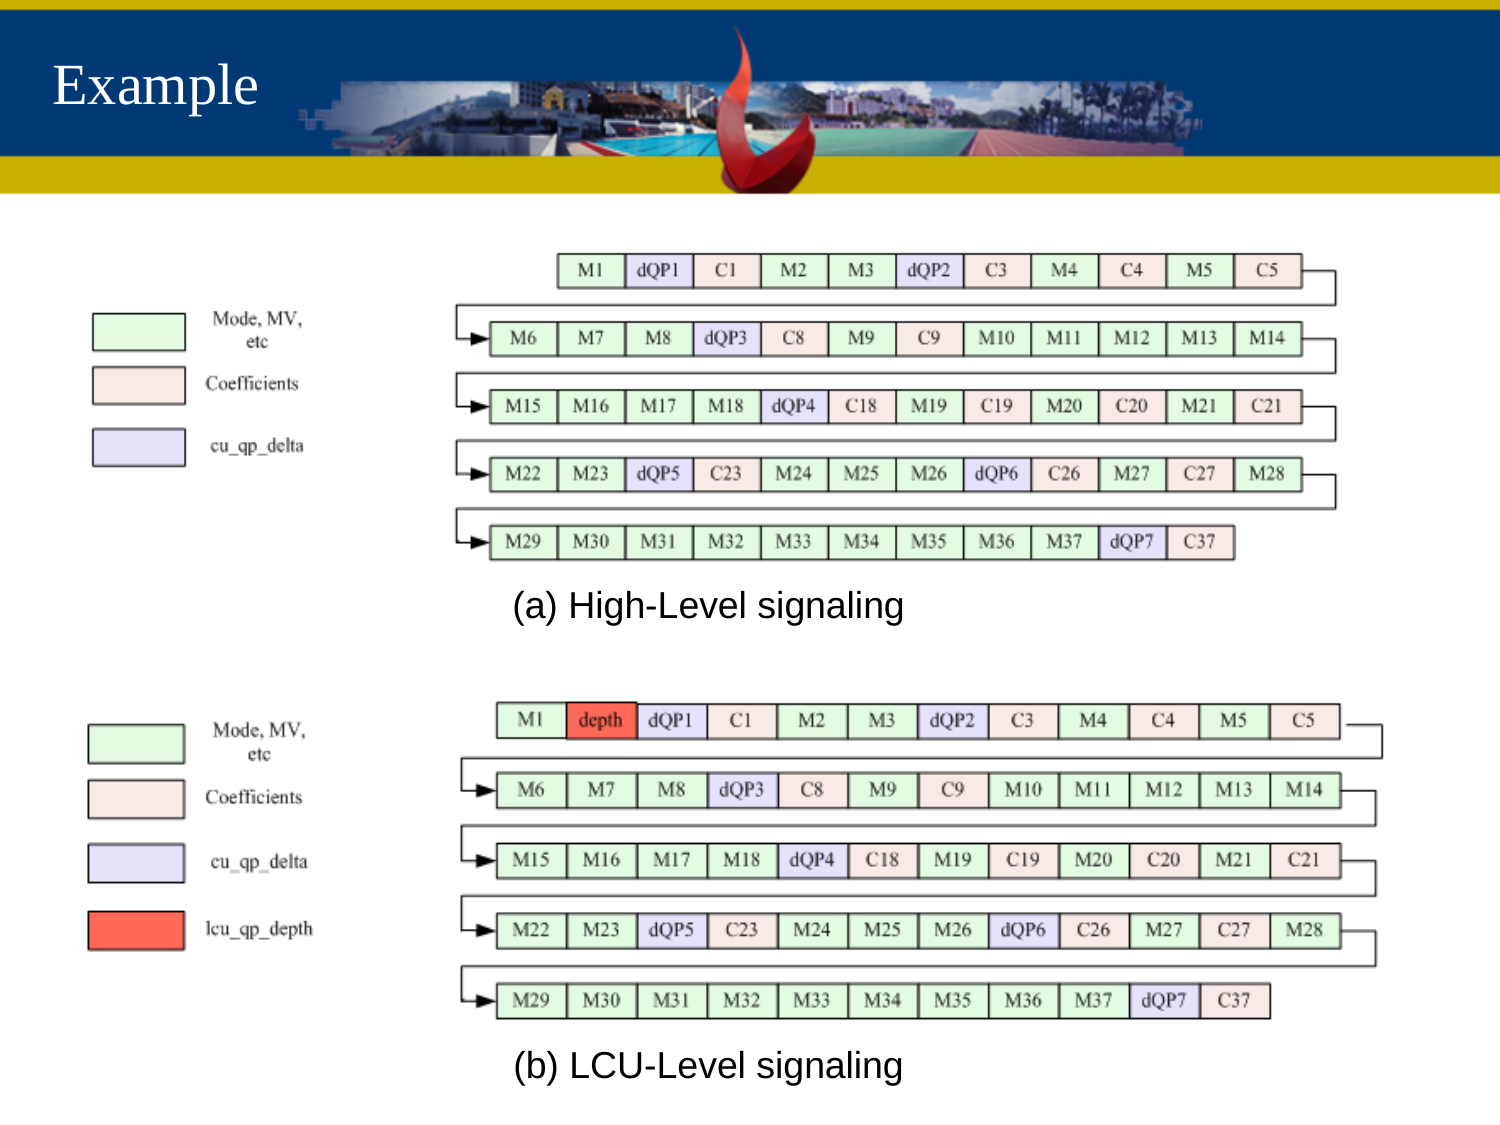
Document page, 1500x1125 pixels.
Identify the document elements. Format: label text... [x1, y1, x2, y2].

list [99, 274, 1376, 655]
title Example [37, 0, 1476, 163]
text_box (a) High-Level signaling [324, 596, 1093, 634]
text_box (b) LCU-Level signaling [324, 1055, 1093, 1094]
picture [0, 0, 1500, 1125]
